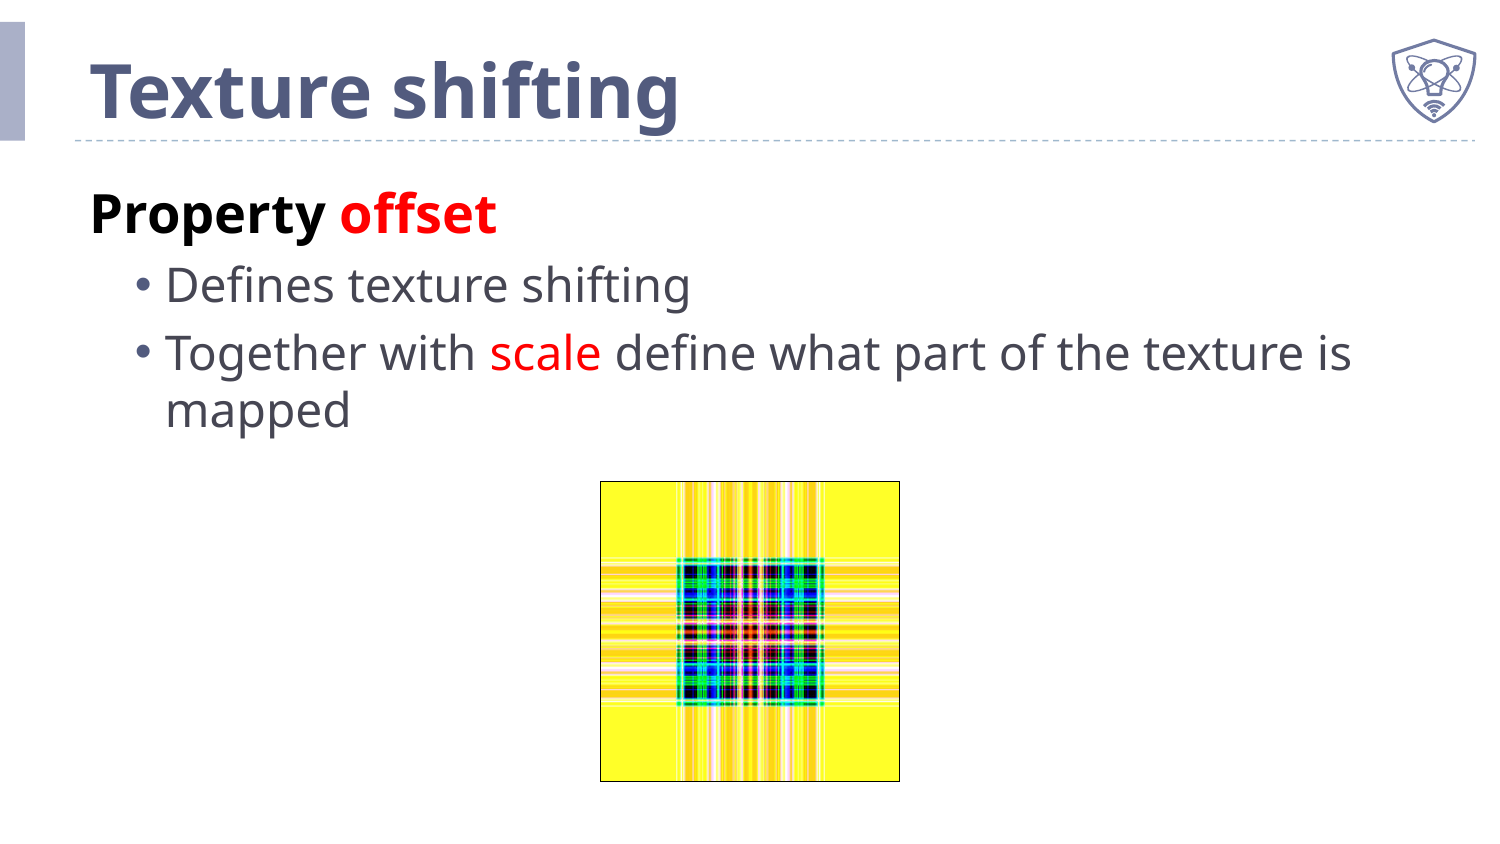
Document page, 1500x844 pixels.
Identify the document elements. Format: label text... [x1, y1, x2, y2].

list Property offset Defines texture shifting Together with scale define what part of the texture is mapped [75, 171, 1475, 835]
picture [599, 481, 901, 783]
title Texture shifting [75, 18, 1475, 141]
